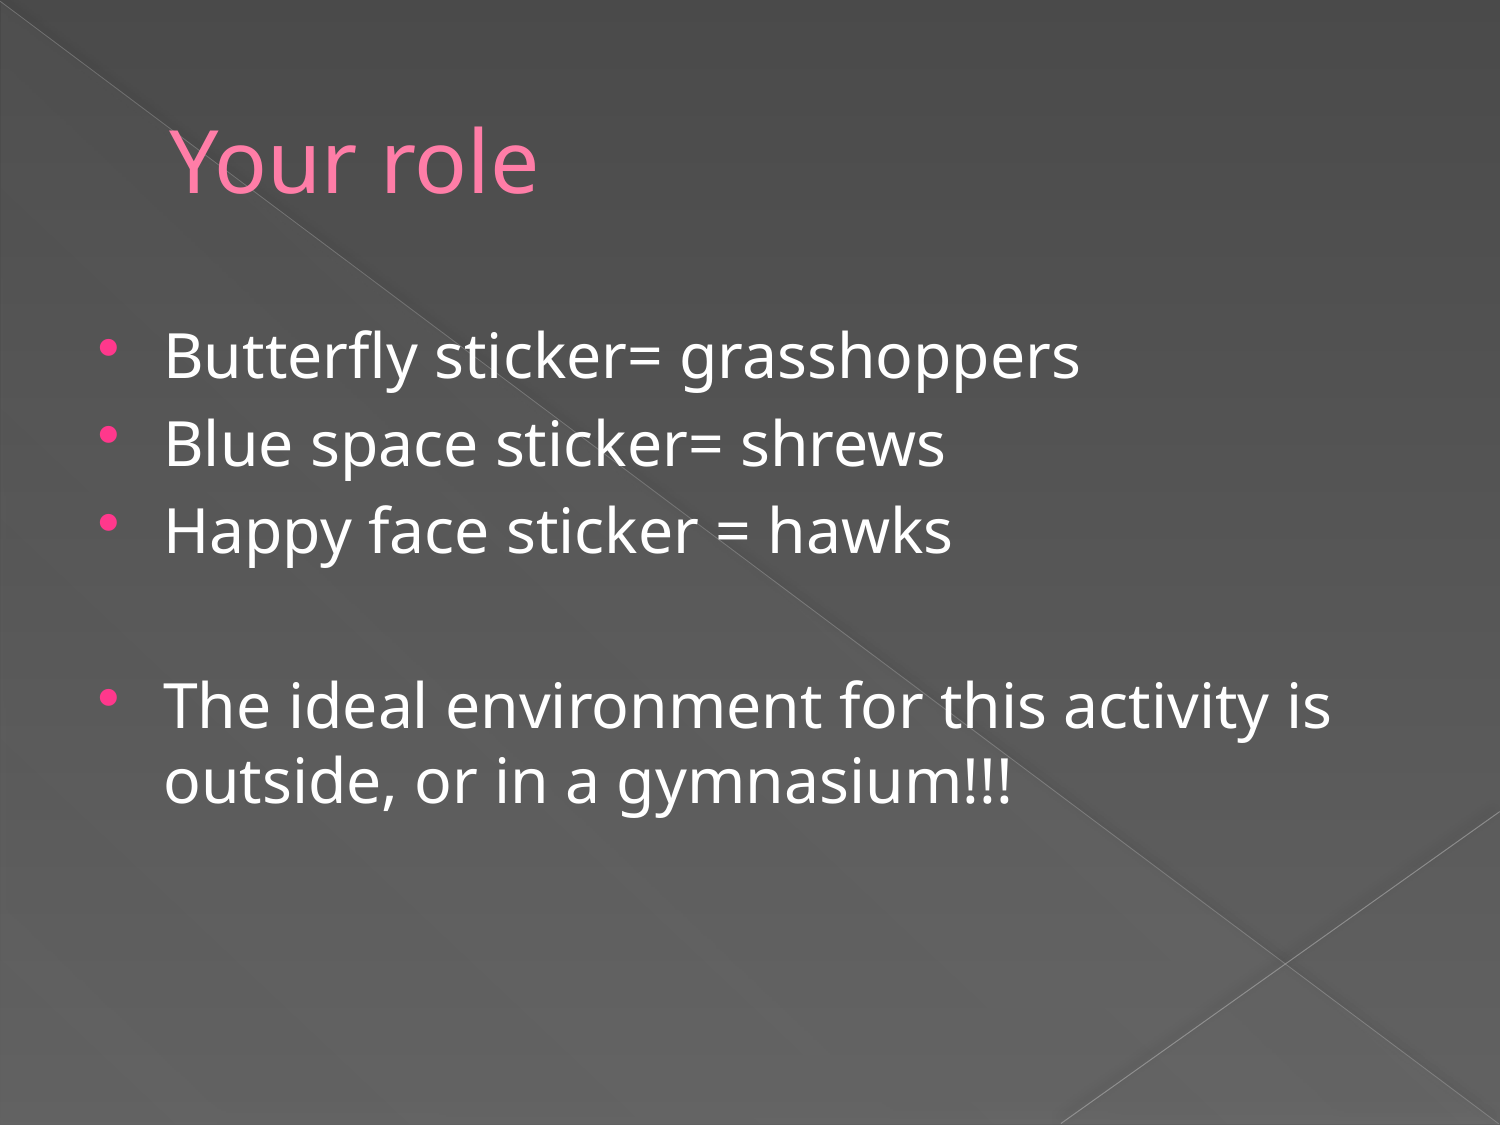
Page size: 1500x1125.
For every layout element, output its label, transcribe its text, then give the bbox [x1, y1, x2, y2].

list Butterfly sticker= grasshoppers Blue space sticker= shrews Happy face sticker = hawks The ideal environment for this activity is outside, or in a gymnasium!!! [75, 308, 1425, 1059]
title Your role [75, 43, 1425, 274]
